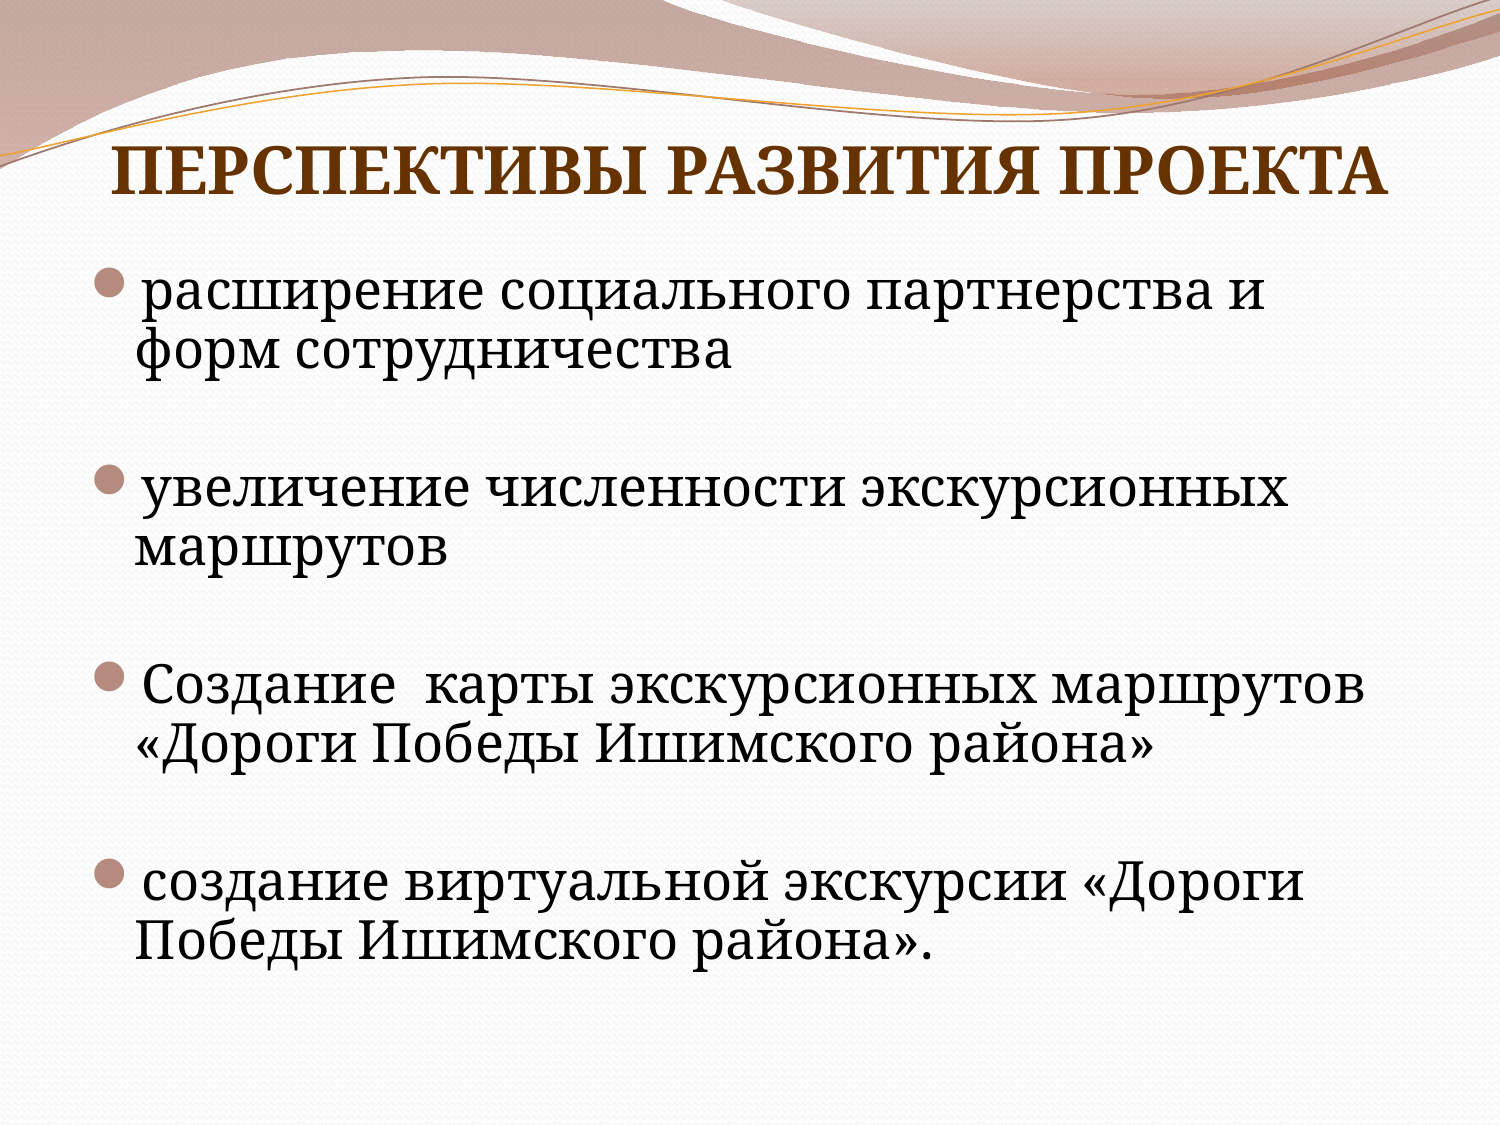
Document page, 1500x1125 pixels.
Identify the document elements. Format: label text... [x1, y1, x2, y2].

title ПЕРСПЕКТИВЫ РАЗВИТИЯ ПРОЕКТА [74, 115, 1426, 209]
list расширение социального партнерства и форм сотрудничества увеличение численности экскурсионных маршрутов Создание карты экскурсионных маршрутов «Дороги Победы Ишимского района» создание виртуальной экскурсии «Дороги Победы Ишимского района». [74, 255, 1426, 1038]
